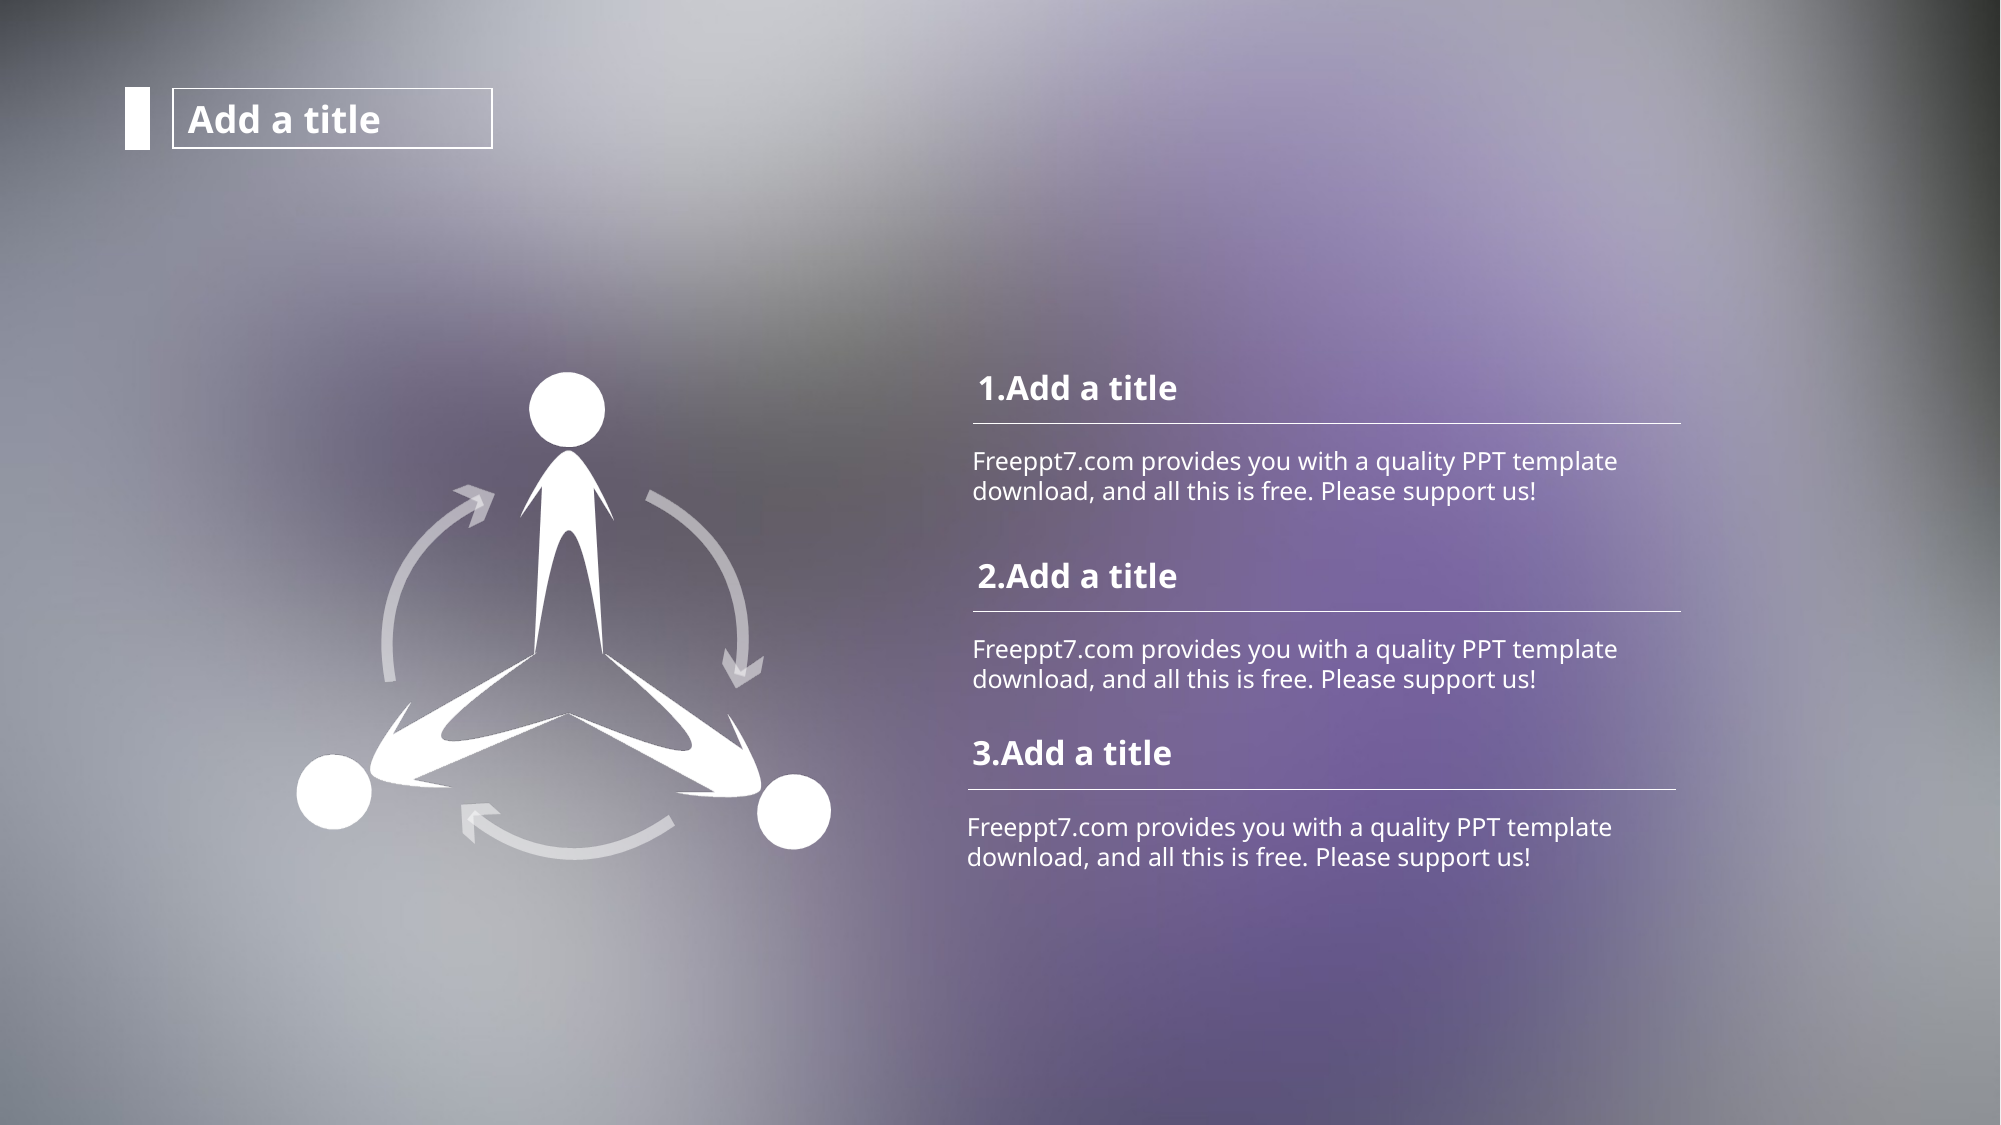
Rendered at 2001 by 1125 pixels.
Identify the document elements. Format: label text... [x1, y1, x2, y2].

text_box Freeppt7.com provides you with a quality PPT template download, and all this is free. Please support us! [957, 438, 1762, 514]
picture [0, 0, 2001, 1125]
text_box Freeppt7.com provides you with a quality PPT template download, and all this is free. Please support us! [957, 626, 1762, 701]
text_box Add a title [173, 88, 493, 149]
text_box 3.Add a title [957, 725, 1607, 780]
text_box 2.Add a title [963, 547, 1612, 603]
text_box [125, 88, 150, 149]
text_box Freeppt7.com provides you with a quality PPT template download, and all this is free. Please support us! [952, 803, 1757, 879]
text_box 1.Add a title [963, 359, 1612, 415]
